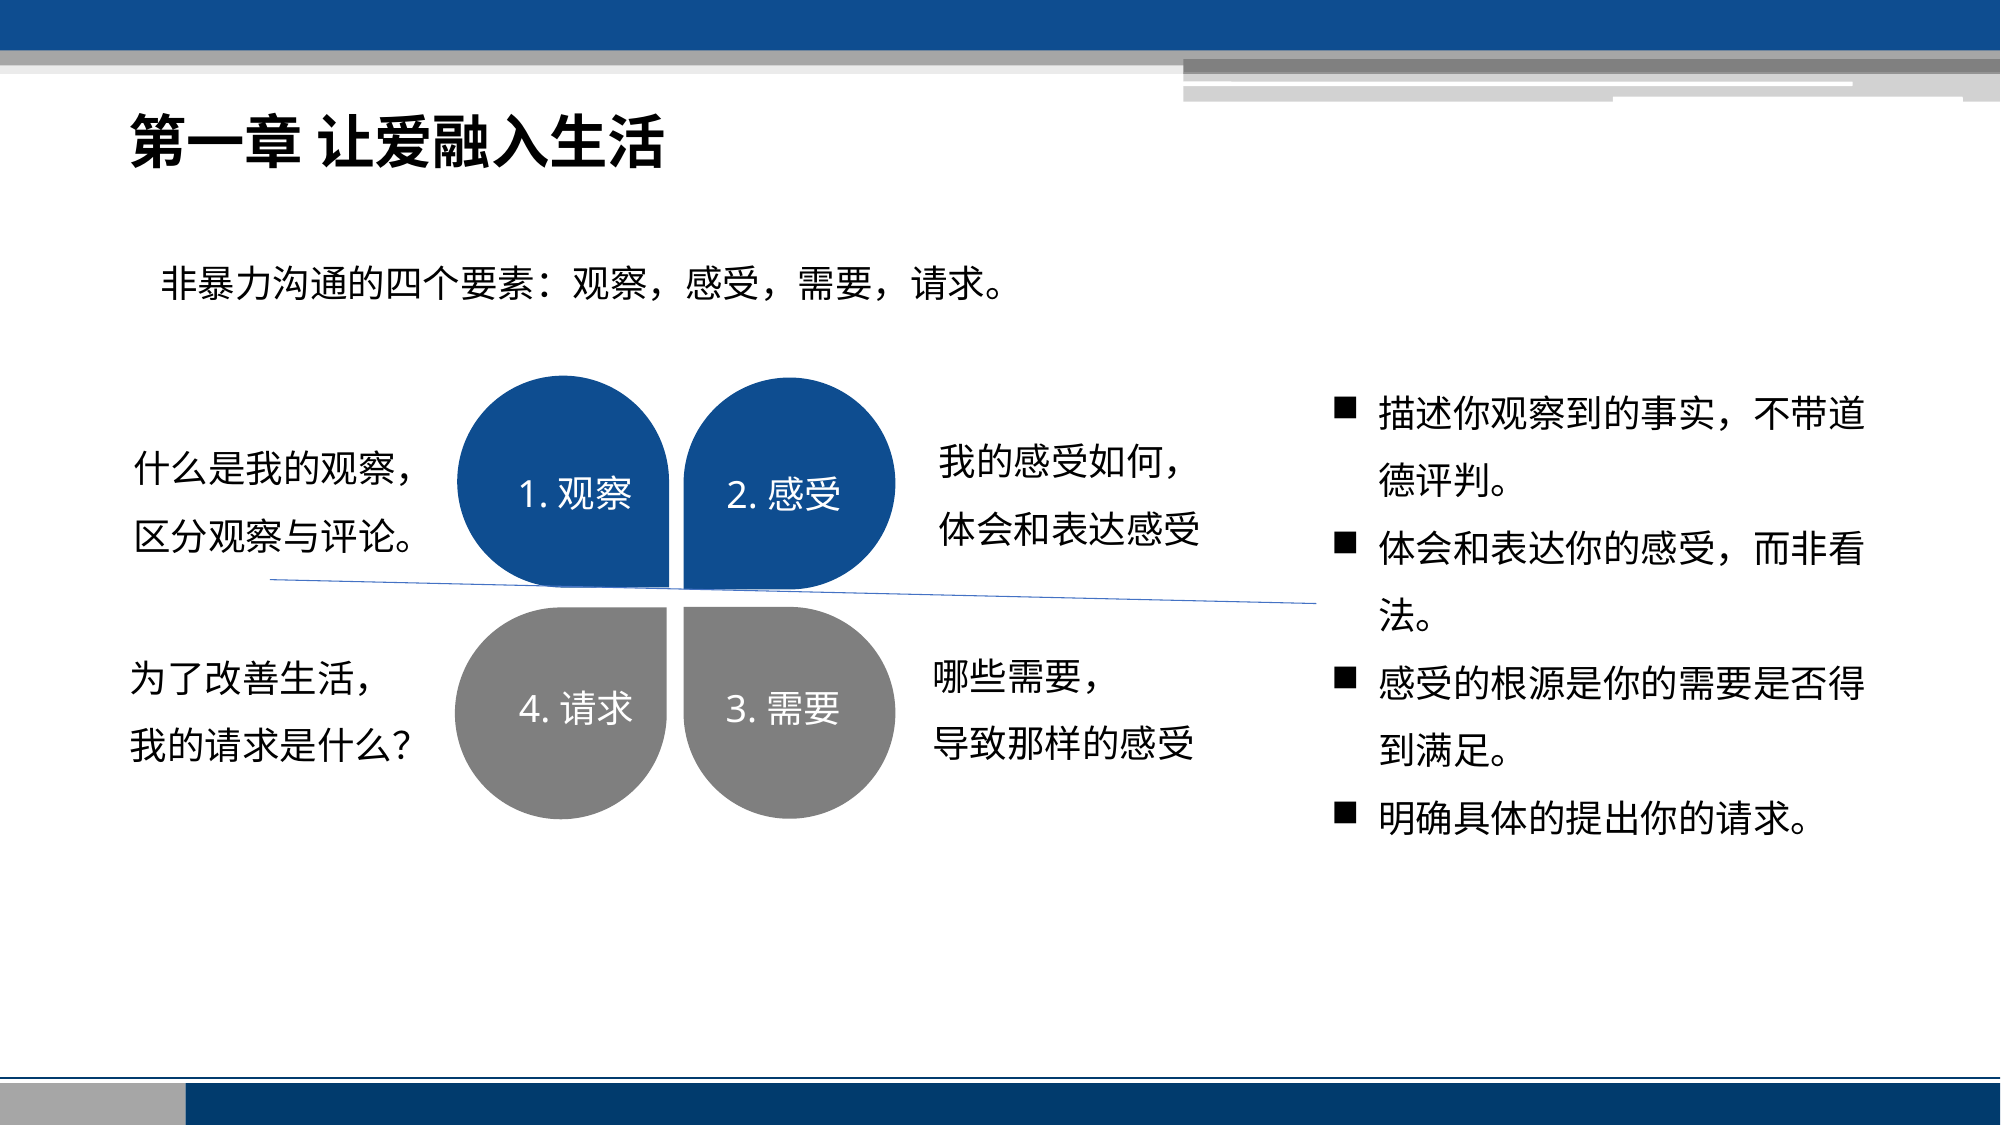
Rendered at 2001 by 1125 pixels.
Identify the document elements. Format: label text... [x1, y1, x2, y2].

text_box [113, 375, 1218, 820]
text_box 第一章 让爱融入生活 [113, 97, 681, 183]
text_box 描述你观察到的事实，不带道德评判。 体会和表达你的感受，而非看法。 感受的根源是你的需要是否得到满足。 明确具体的提出你的请求。 [1316, 359, 1883, 848]
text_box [269, 579, 1317, 603]
text_box 非暴力沟通的四个要素：观察，感受，需要，请求。 [145, 230, 1038, 313]
